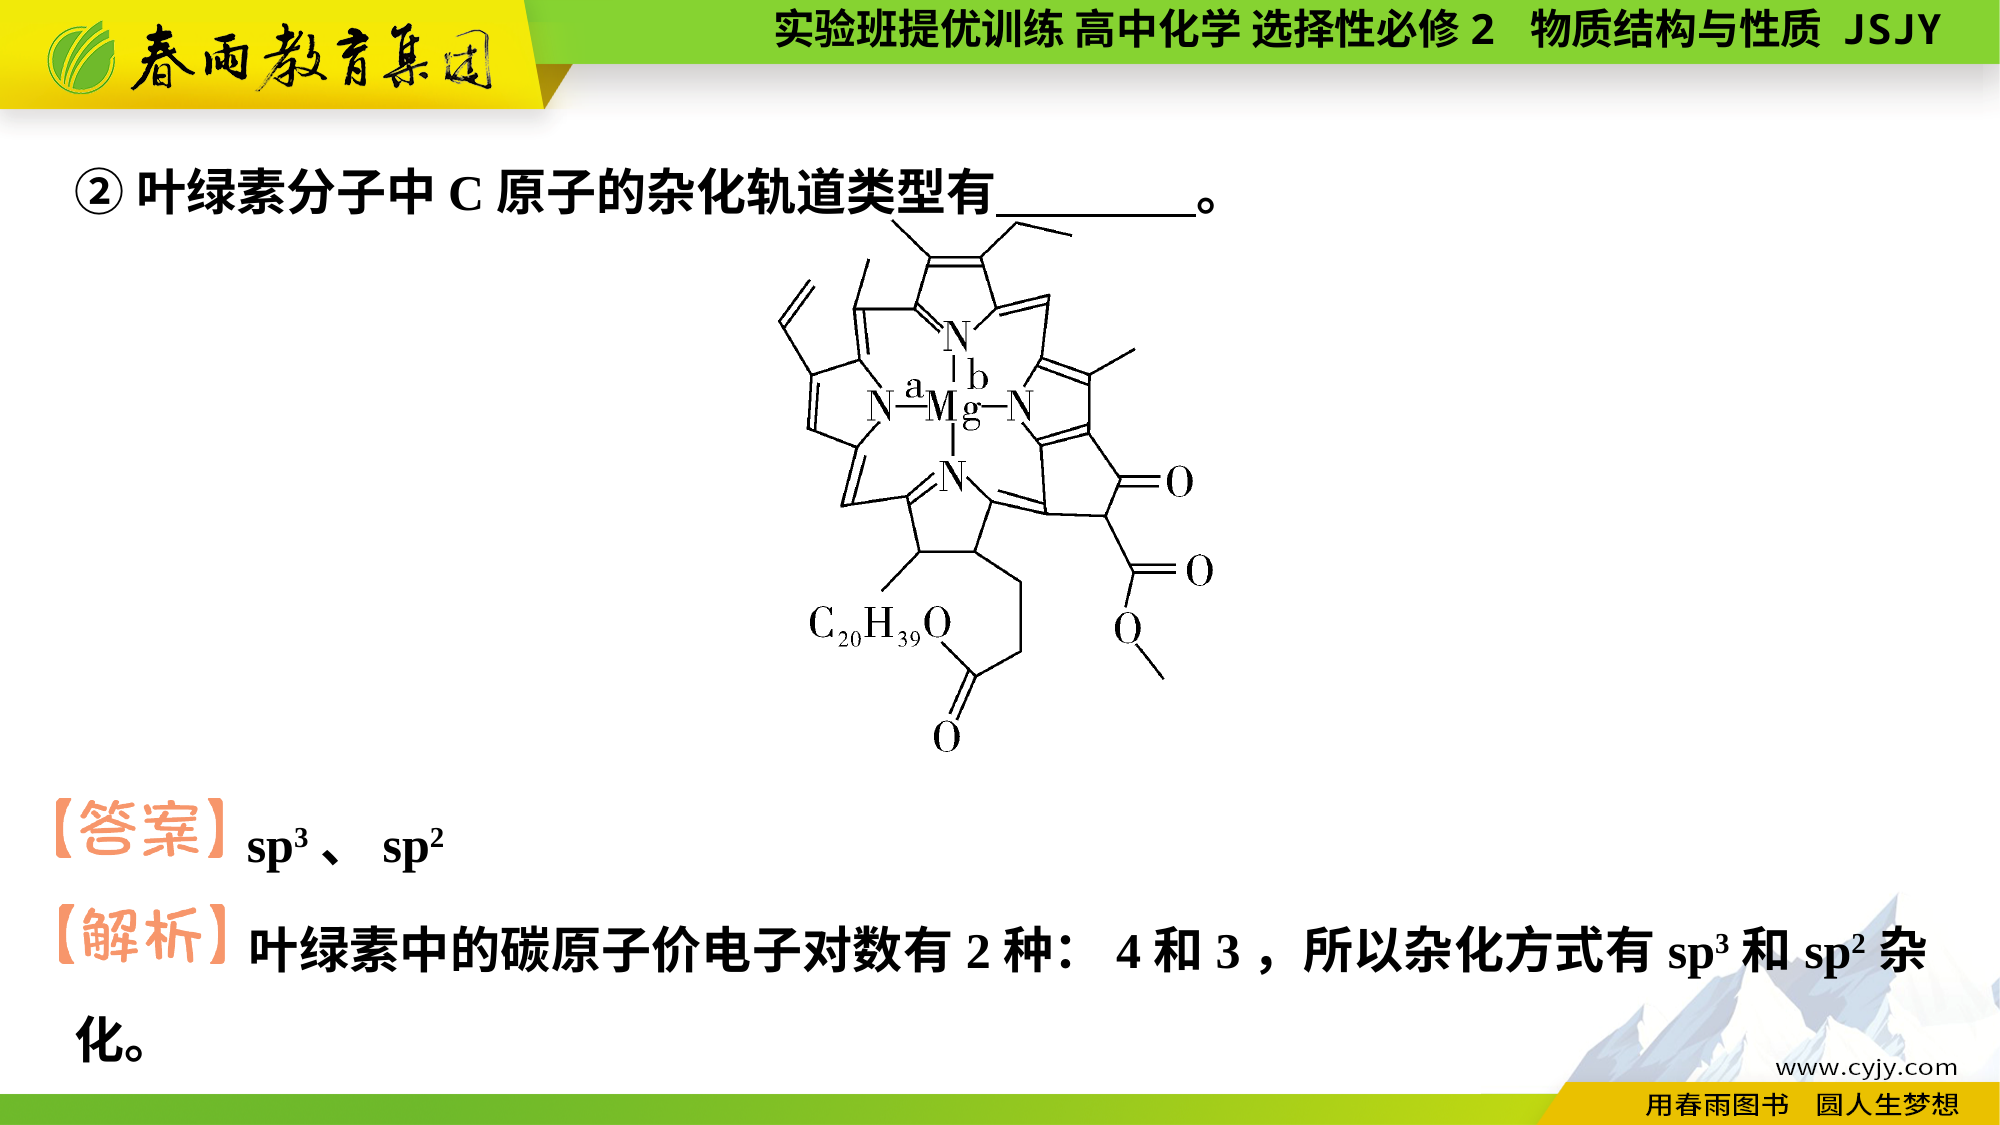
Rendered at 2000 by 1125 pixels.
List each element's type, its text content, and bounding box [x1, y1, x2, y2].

picture [0, 0, 2000, 1125]
text_box 叶绿素中的碳原子价电子对数有2种：4和3，所以杂化方式有sp3和sp2杂化。 [59, 881, 1944, 1077]
text_box sp3、sp2 [56, 775, 1944, 880]
list ②叶绿素分子中C原子的杂化轨道类型有 。 [59, 122, 1944, 217]
